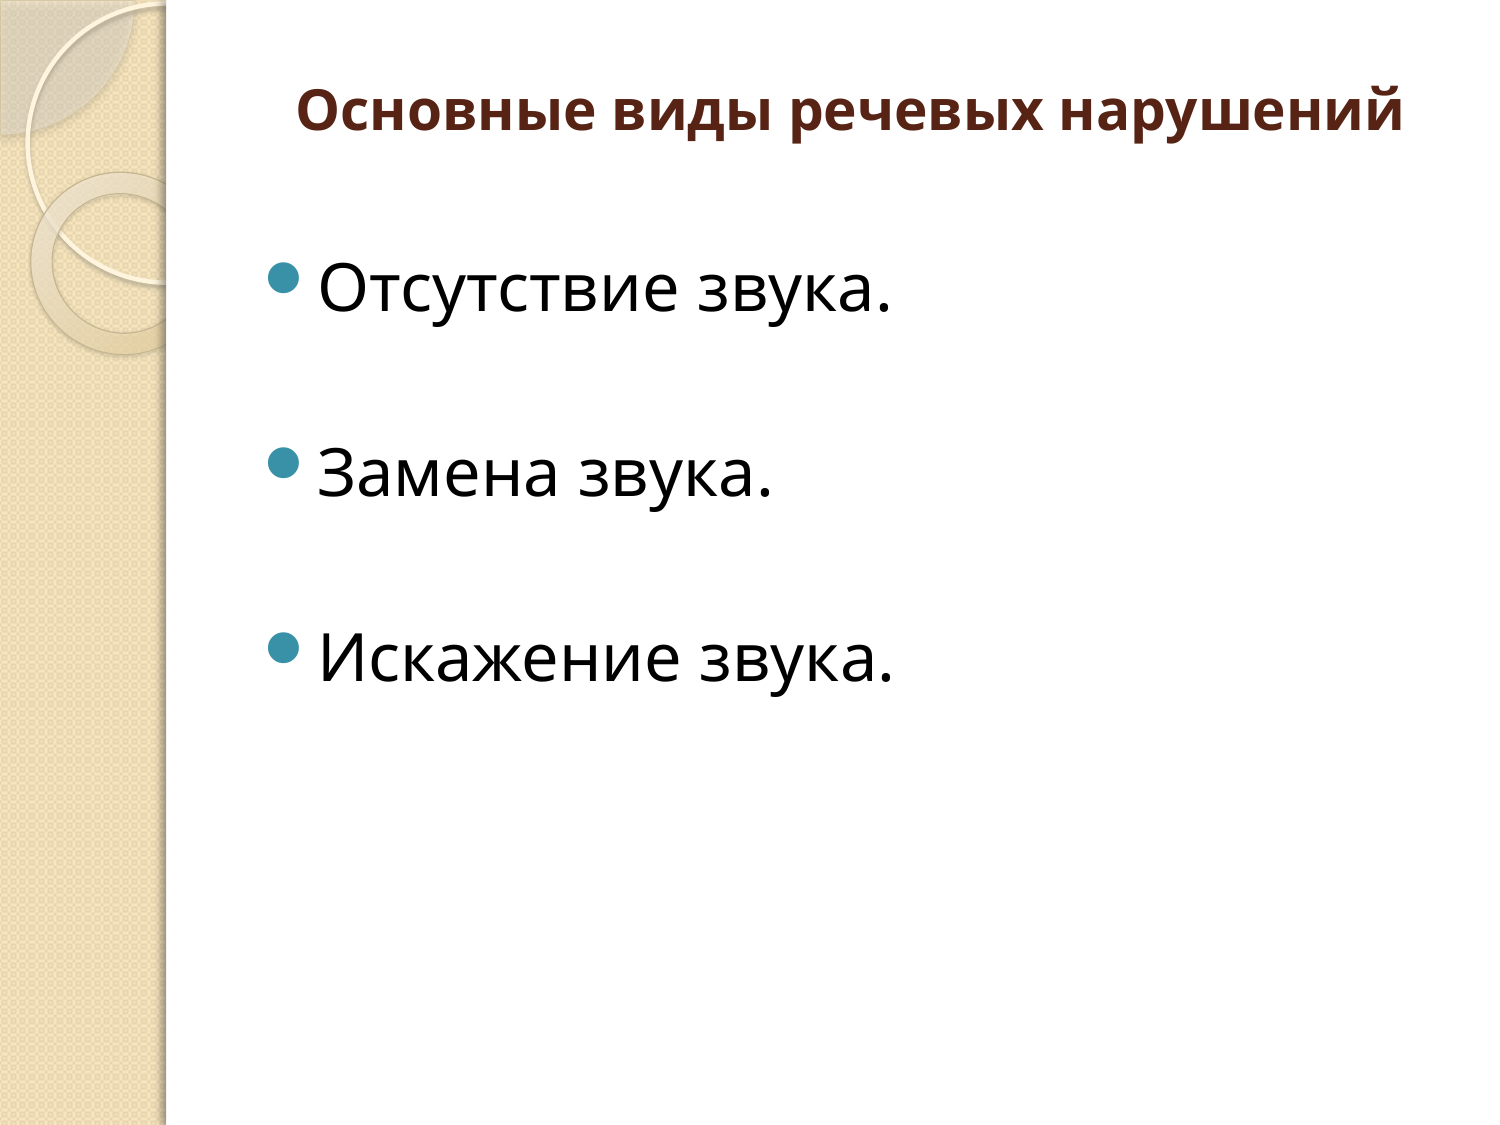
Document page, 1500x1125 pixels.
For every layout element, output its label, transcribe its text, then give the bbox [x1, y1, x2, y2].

title Основные виды речевых нарушений [235, 45, 1466, 233]
list Отсутствие звука. Замена звука. Искажение звука. [235, 237, 1466, 1025]
